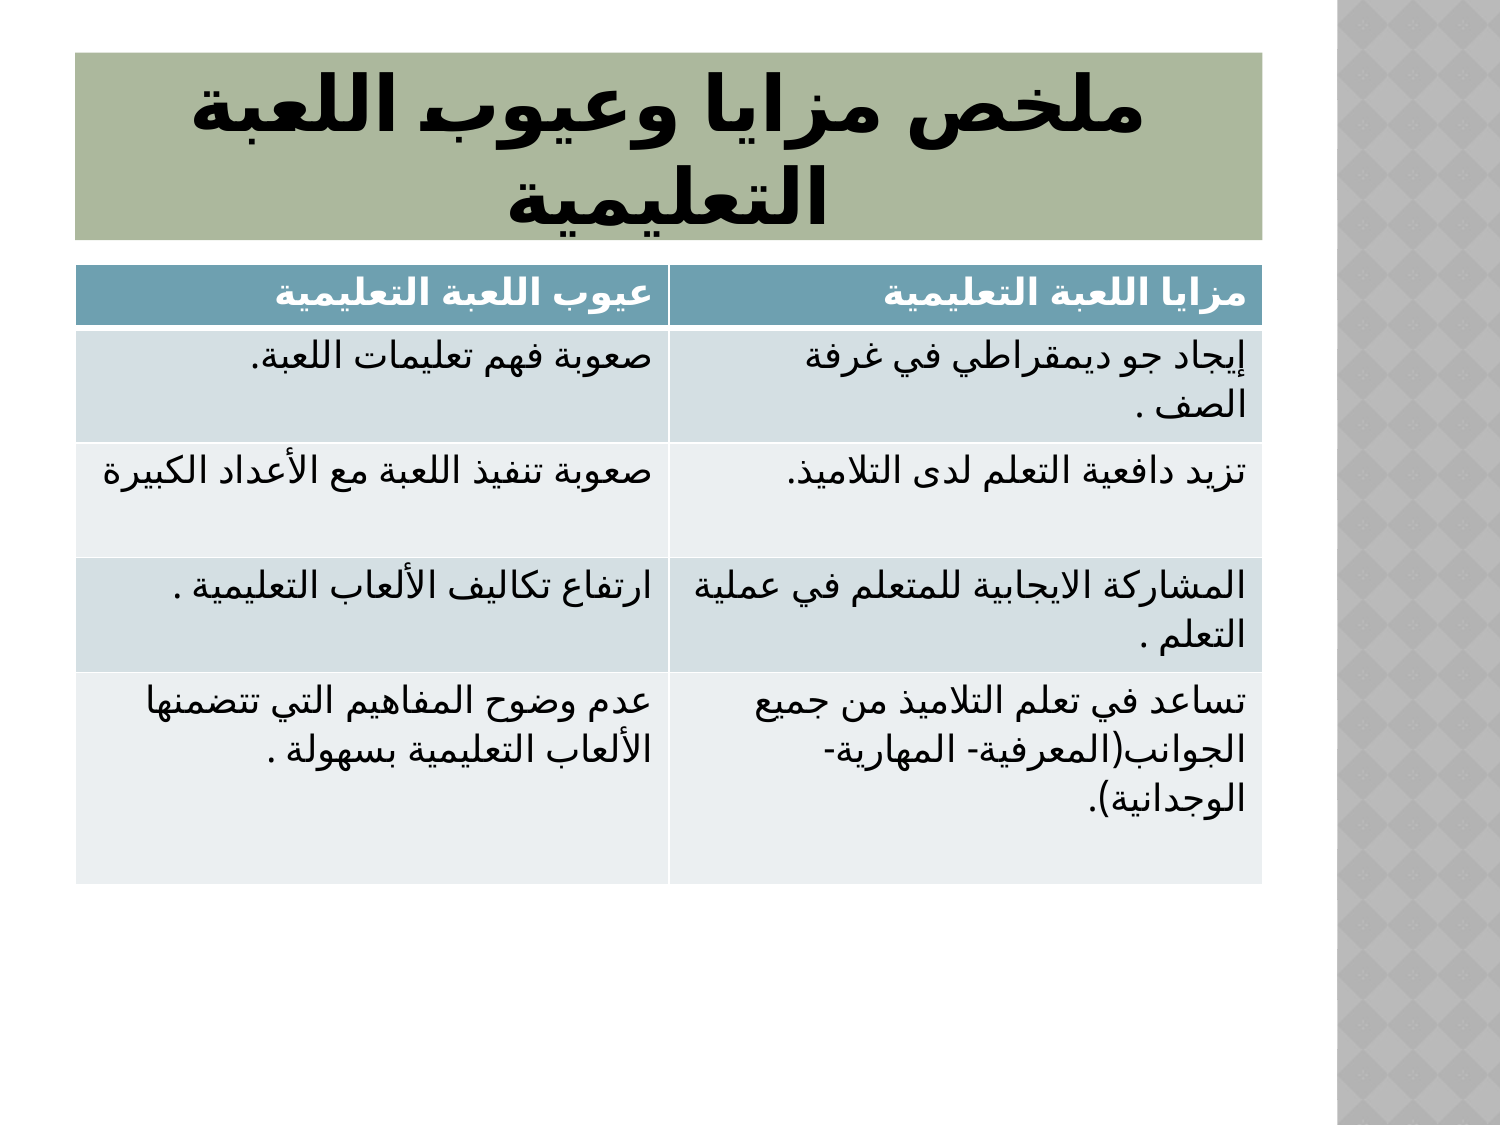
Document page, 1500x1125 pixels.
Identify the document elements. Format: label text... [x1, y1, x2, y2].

table_header مزايا اللعبة التعليمية [670, 265, 1262, 325]
title ملخص مزايا وعيوب اللعبة التعليمية [75, 52, 1263, 241]
table_cell عدم وضوح المفاهيم التي تتضمنها الألعاب التعليمية بسهولة . [76, 673, 668, 884]
table_cell صعوبة تنفيذ اللعبة مع الأعداد الكبيرة [76, 444, 668, 557]
table_cell تزيد دافعية التعلم لدى التلاميذ. [670, 444, 1262, 557]
table_cell ارتفاع تكاليف الألعاب التعليمية . [76, 558, 668, 672]
table_cell تساعد في تعلم التلاميذ من جميع الجوانب(المعرفية- المهارية- الوجدانية). [670, 673, 1262, 884]
table_cell المشاركة الايجابية للمتعلم في عملية التعلم . [670, 558, 1262, 672]
table_cell إيجاد جو ديمقراطي في غرفة الصف . [670, 331, 1262, 442]
table_header عيوب اللعبة التعليمية [76, 265, 668, 325]
table_cell صعوبة فهم تعليمات اللعبة. [76, 331, 668, 442]
